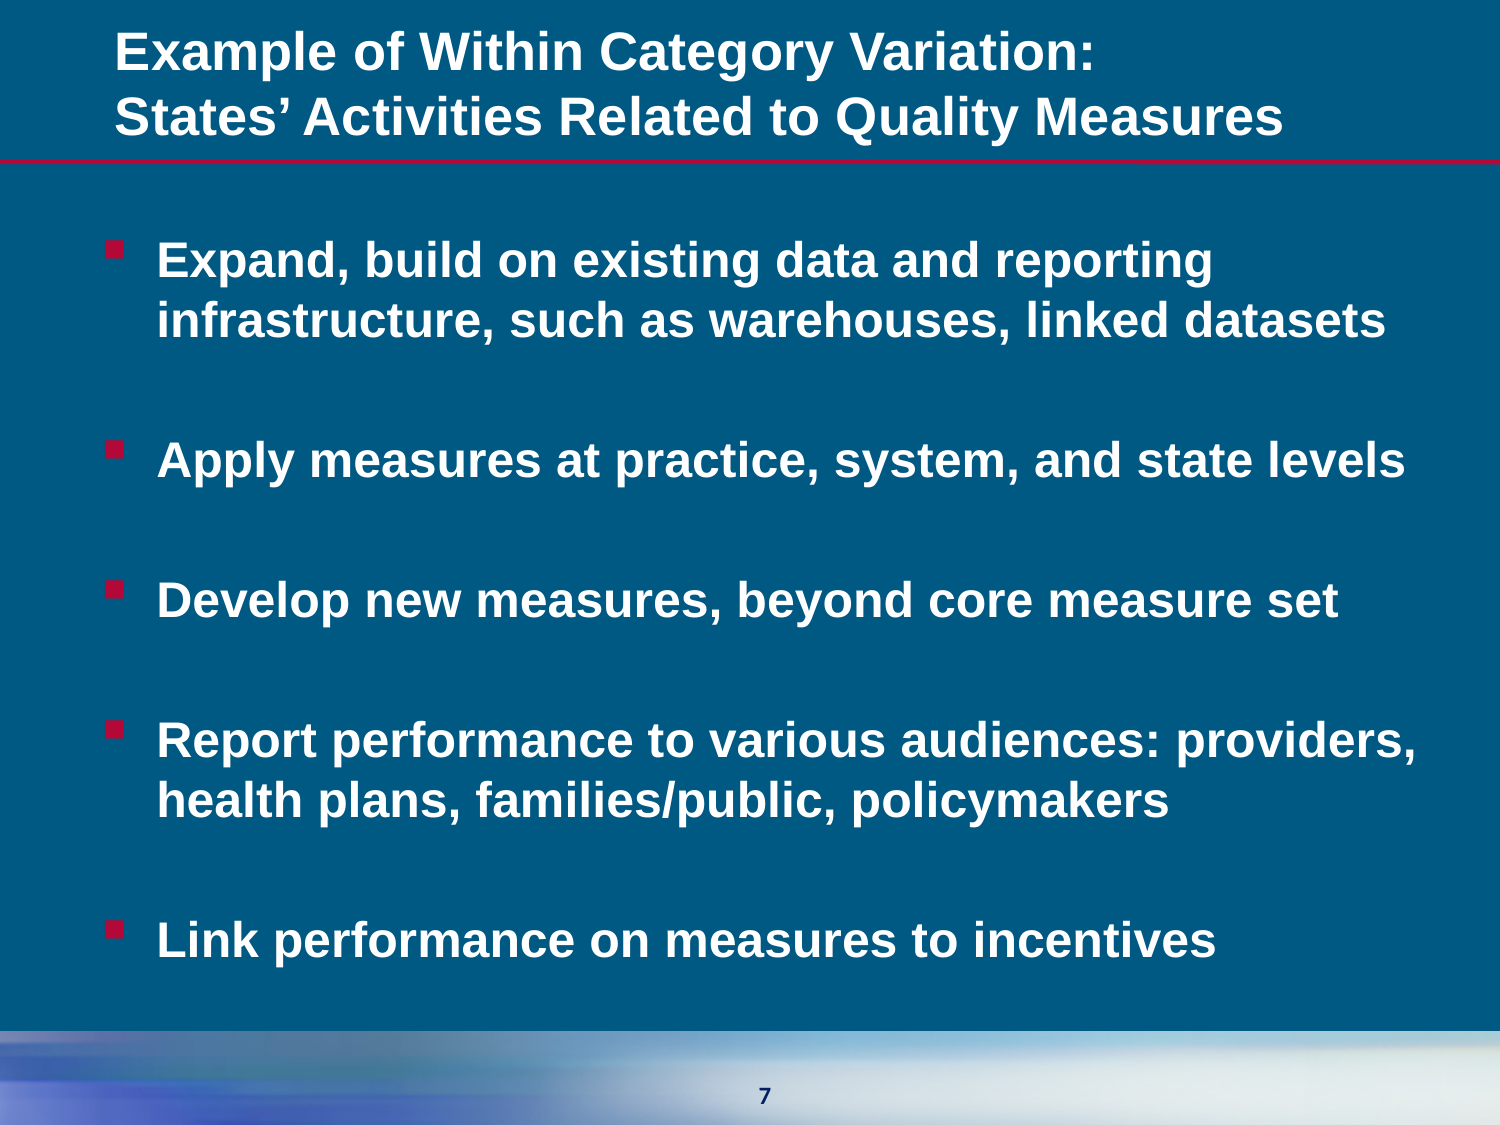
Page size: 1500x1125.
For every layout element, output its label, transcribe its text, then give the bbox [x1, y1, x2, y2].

picture [0, 1032, 1500, 1125]
title Example of Within Category Variation: States’ Activities Related to Quality Measures [99, 0, 1413, 163]
text_box 7 [713, 1065, 787, 1125]
list Expand, build on existing data and reporting infrastructure, such as warehouses, linked datasets Apply measures at practice, system, and state levels Develop new measures, beyond core measure set Report performance to various audiences: providers, health plans, families/public, policymakers Link performance on measures to incentives [84, 219, 1440, 981]
